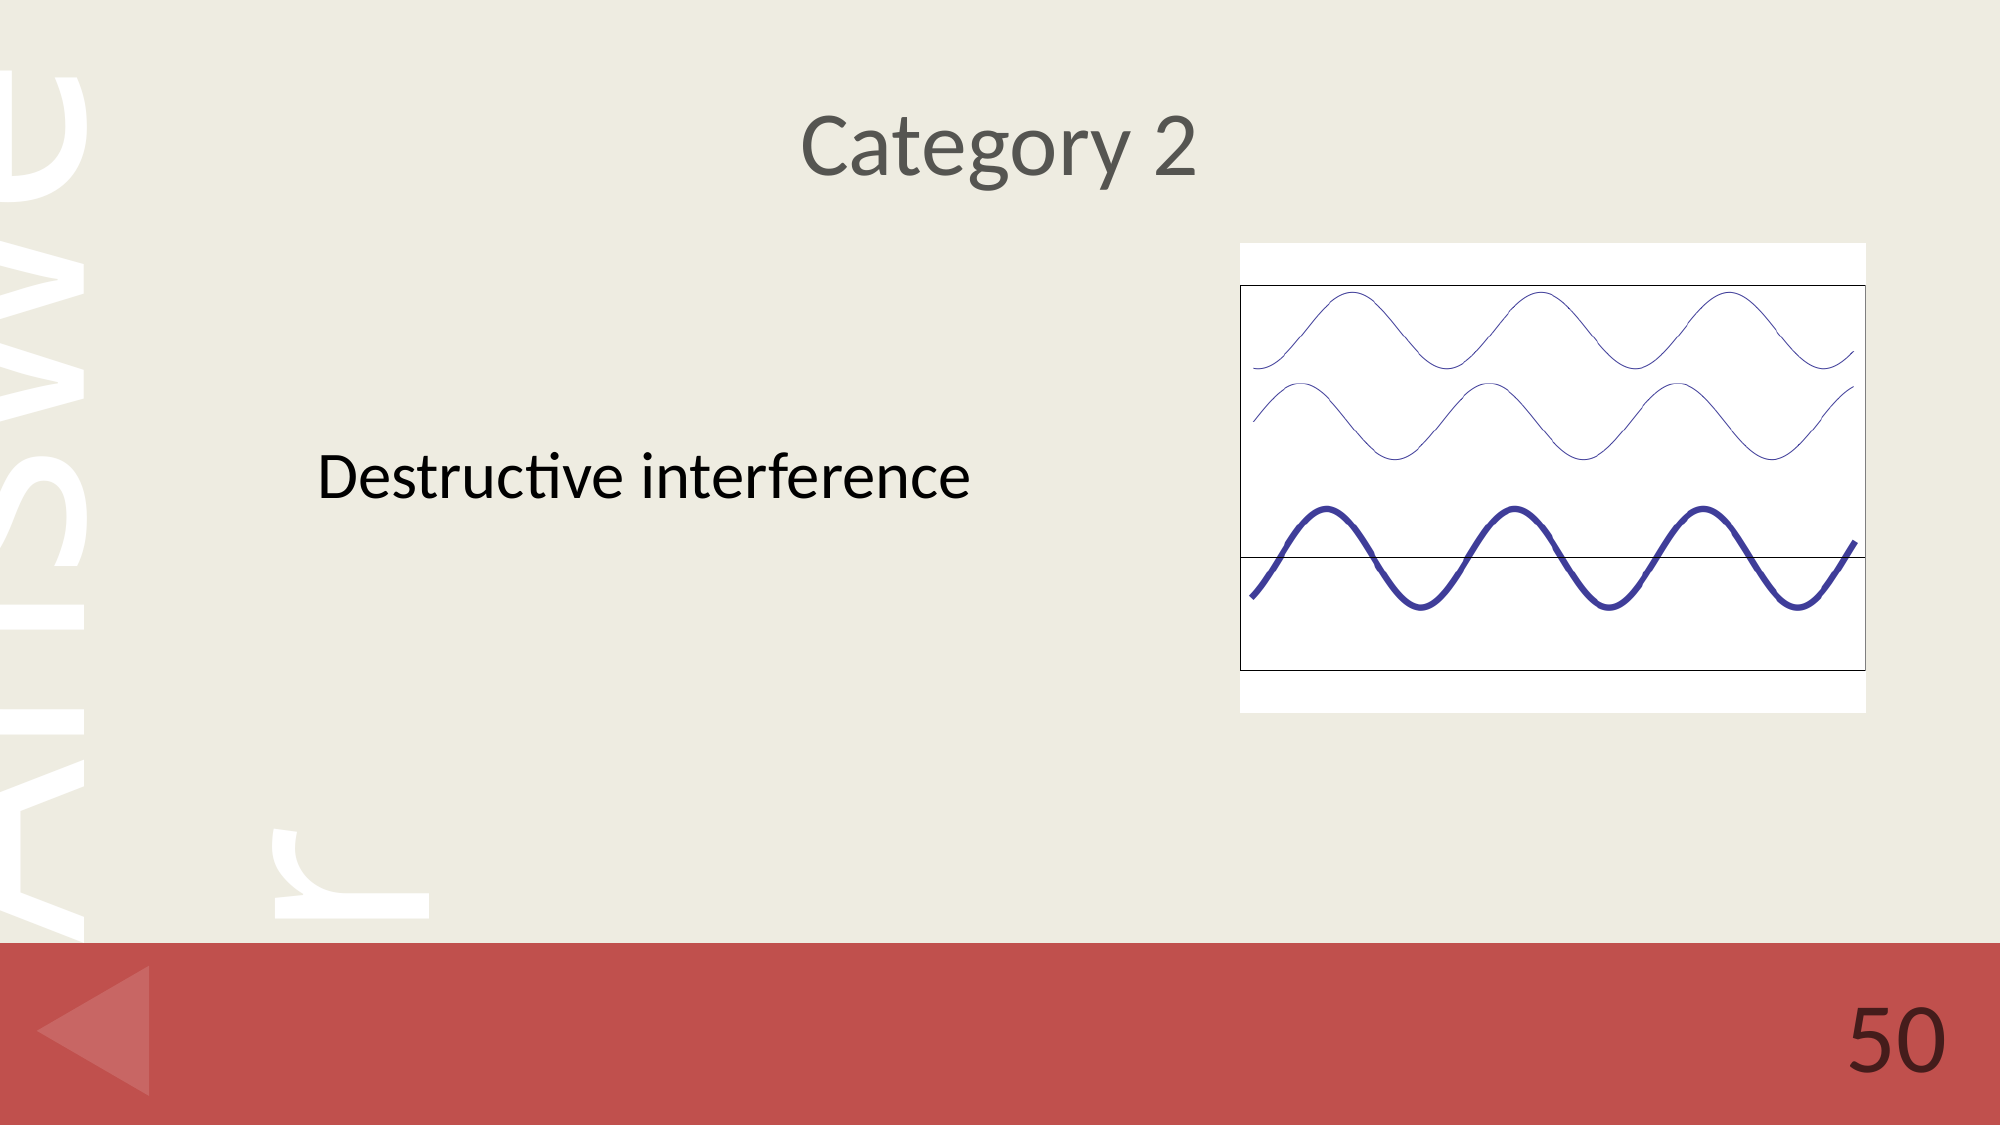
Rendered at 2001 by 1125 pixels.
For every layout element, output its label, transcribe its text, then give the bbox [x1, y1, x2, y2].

title Category 2 [99, 45, 1900, 233]
list 50 [1494, 967, 1963, 1097]
picture [1240, 243, 1867, 713]
list Destructive interference [302, 307, 1235, 636]
